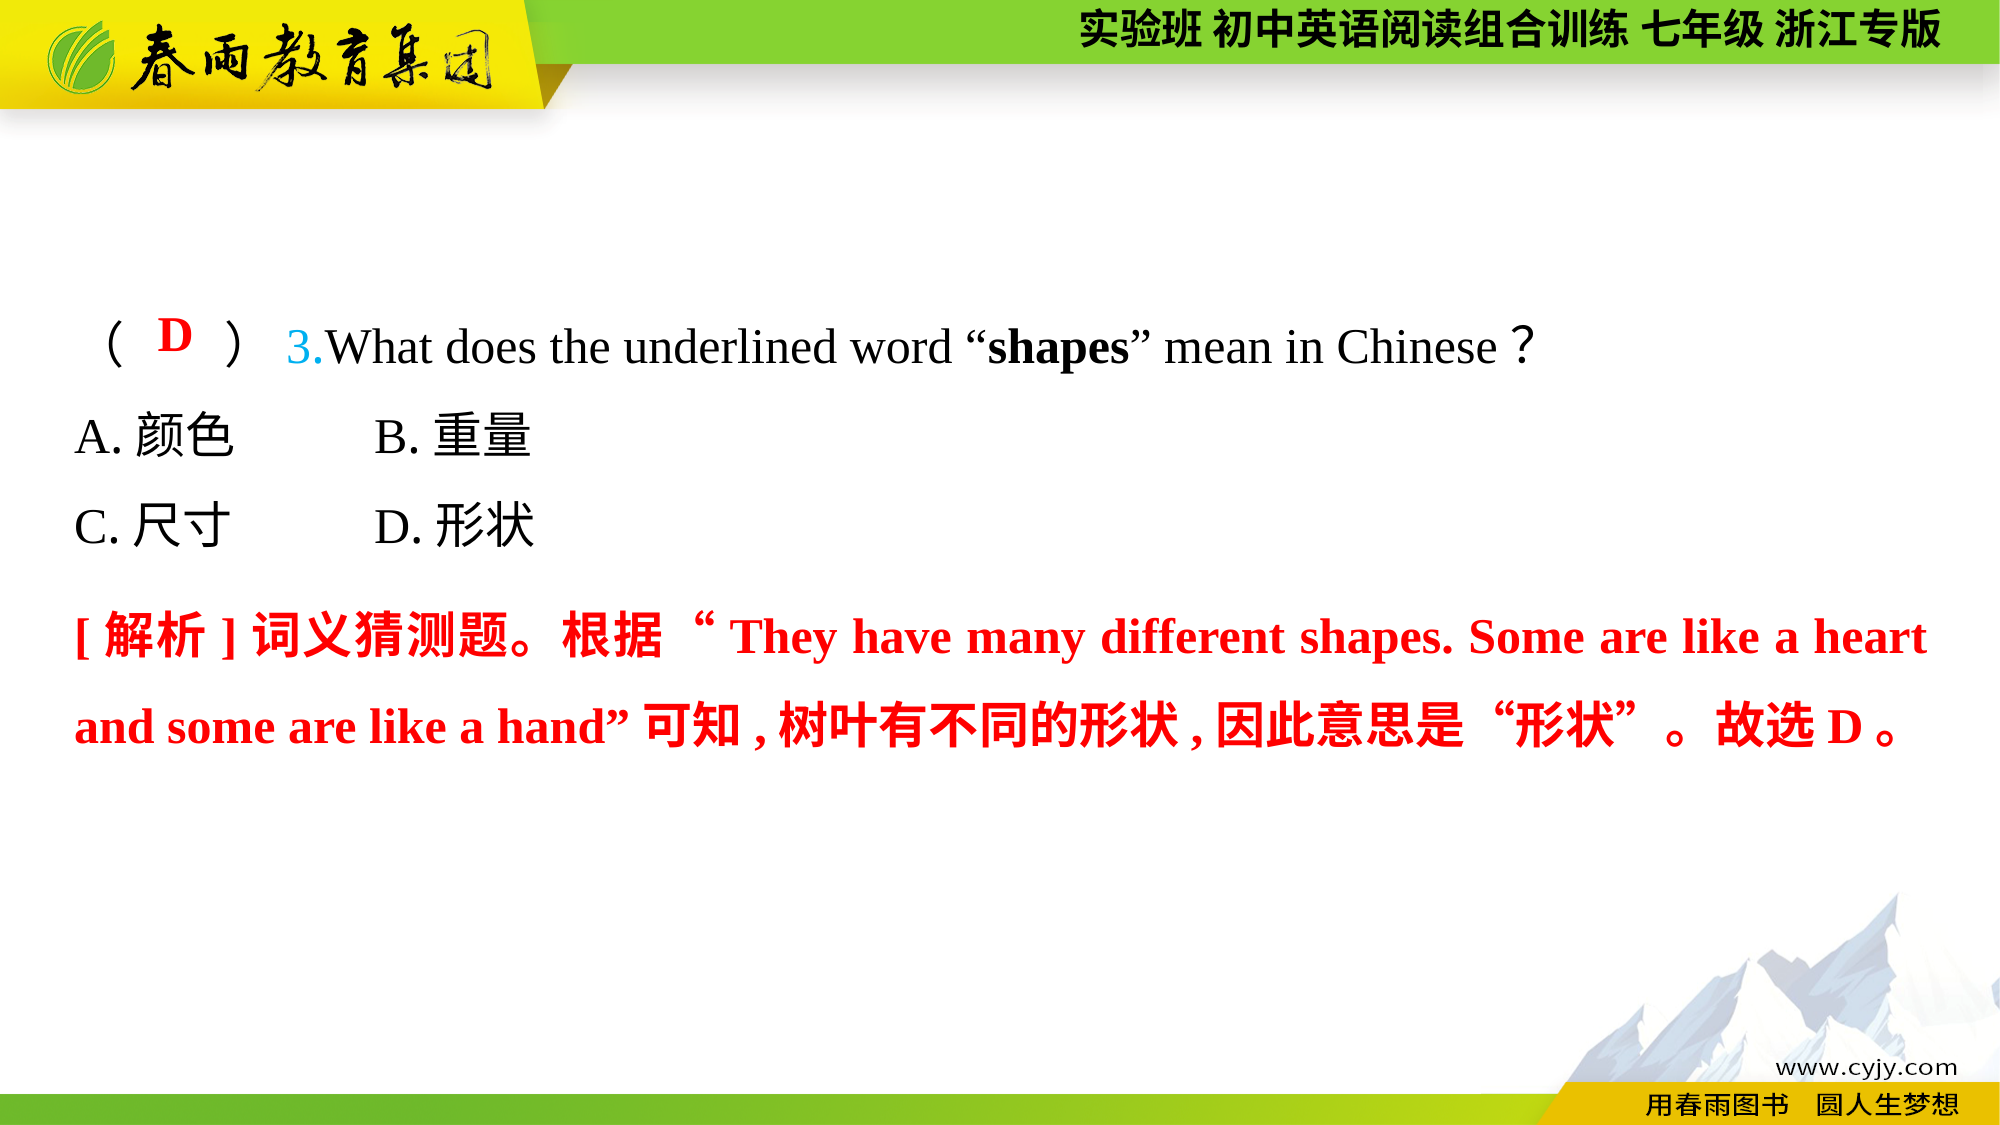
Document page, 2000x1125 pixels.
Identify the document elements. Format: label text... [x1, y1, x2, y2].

picture [0, 0, 2000, 1125]
text_box [解析]词义猜测题。根据“They have many different shapes. Some are like a heart and some are like a hand”可知,树叶有不同的形状,因此意思是“形状”。故选D。 [59, 566, 1944, 761]
text_box D [142, 294, 209, 369]
list （ ）3.What does the underlined word “shapes” mean in Chinese？ A.颜色 B.重量 C.尺寸 D.形状 [59, 275, 1944, 553]
